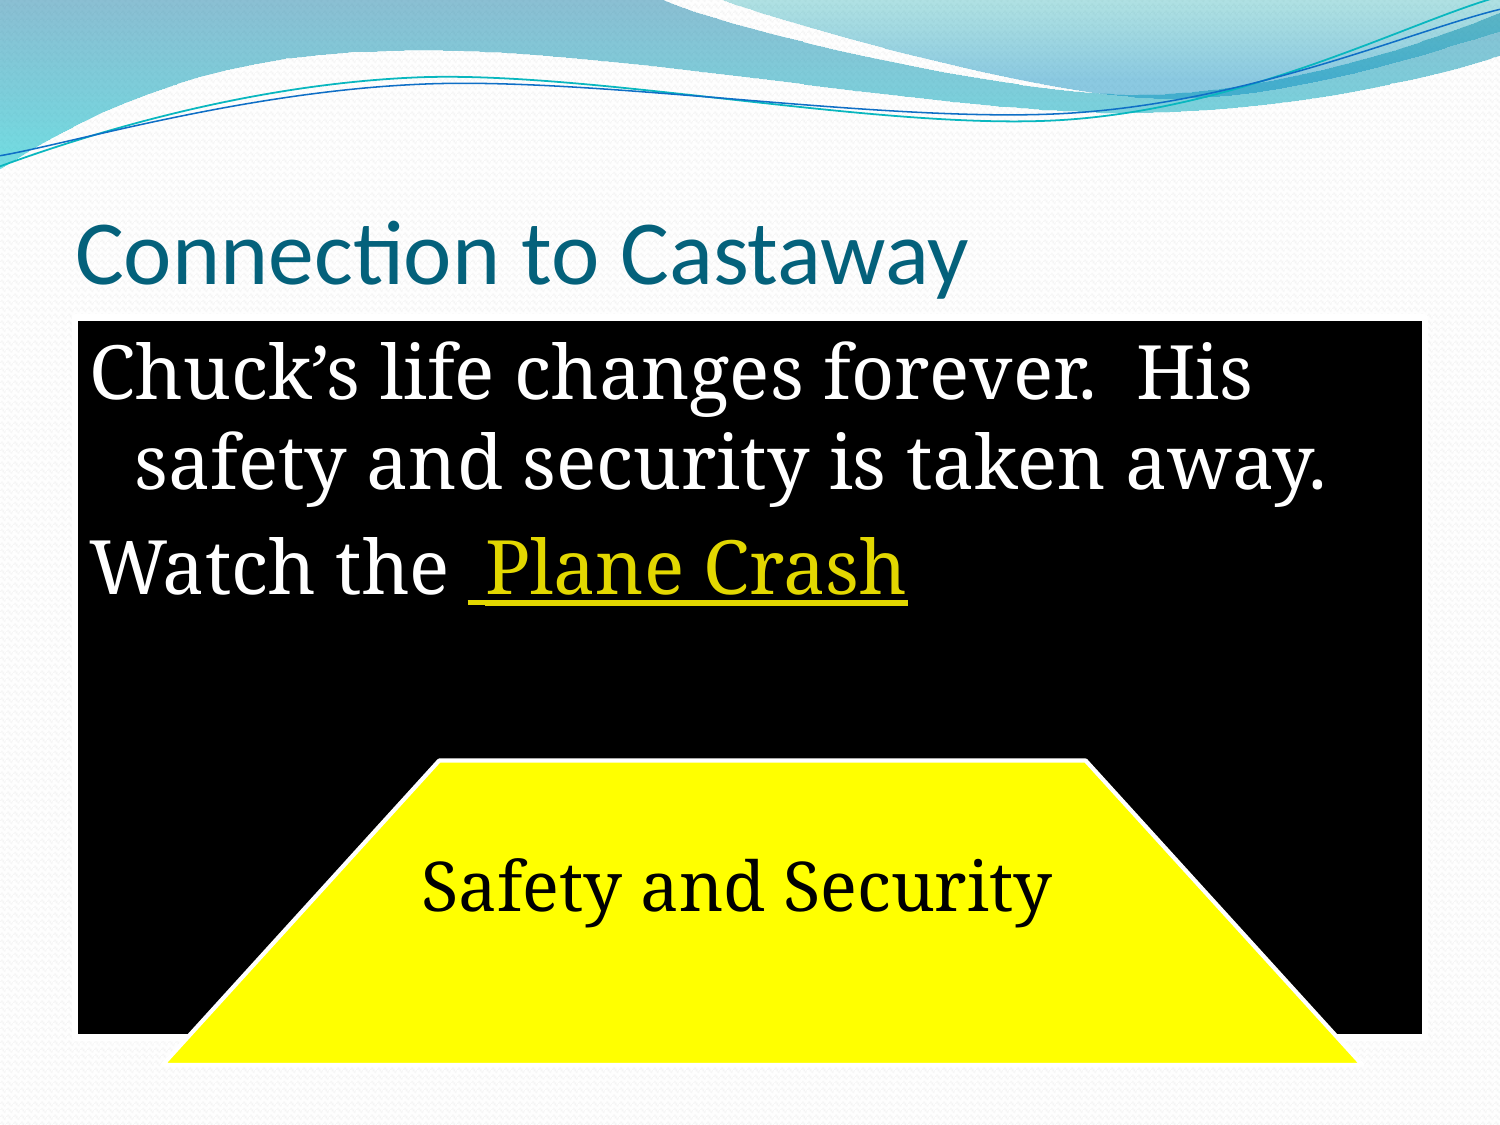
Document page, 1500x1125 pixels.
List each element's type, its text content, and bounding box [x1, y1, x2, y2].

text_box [162, 737, 1363, 1066]
title Connection to Castaway [75, 115, 1425, 303]
list Chuck’s life changes forever. His safety and security is taken away. Watch the Plane Crash [72, 314, 1428, 1041]
